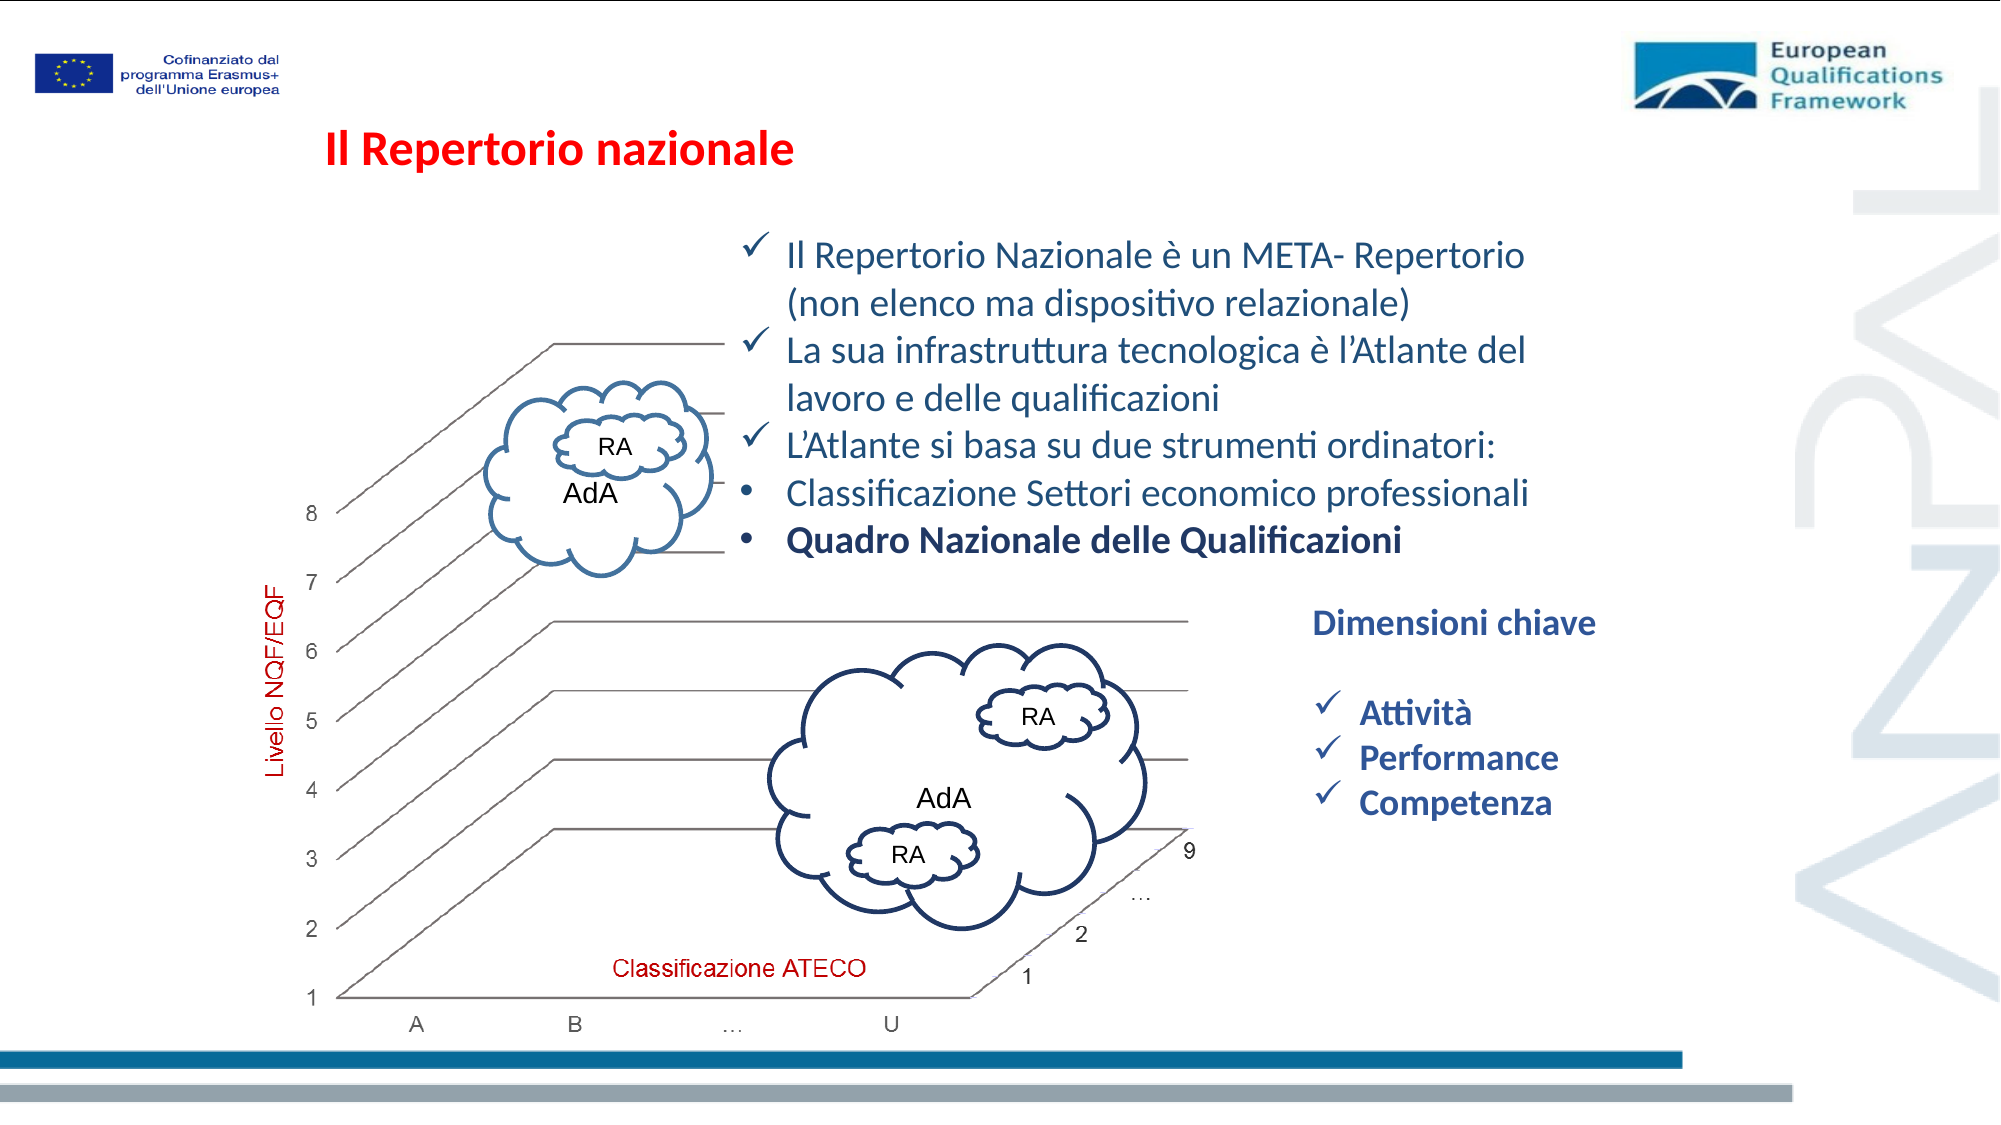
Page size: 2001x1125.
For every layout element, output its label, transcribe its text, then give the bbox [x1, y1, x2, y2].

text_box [223, 318, 1317, 1052]
text_box Dimensioni chiave Attività Performance Competenza [1321, 590, 1612, 831]
text_box Il Repertorio Nazionale è un META- Repertorio (non elenco ma dispositivo relazionale) La sua infrastruttura tecnologica è l’Atlante del lavoro e delle qualificazioni L’Atlante si basa su due strumenti ordinatori: Classificazione Settori economico professionali Quadro Nazionale delle Qualificazioni [724, 221, 1589, 569]
picture [0, 0, 2001, 1125]
text_box Il Repertorio nazionale [309, 108, 811, 184]
